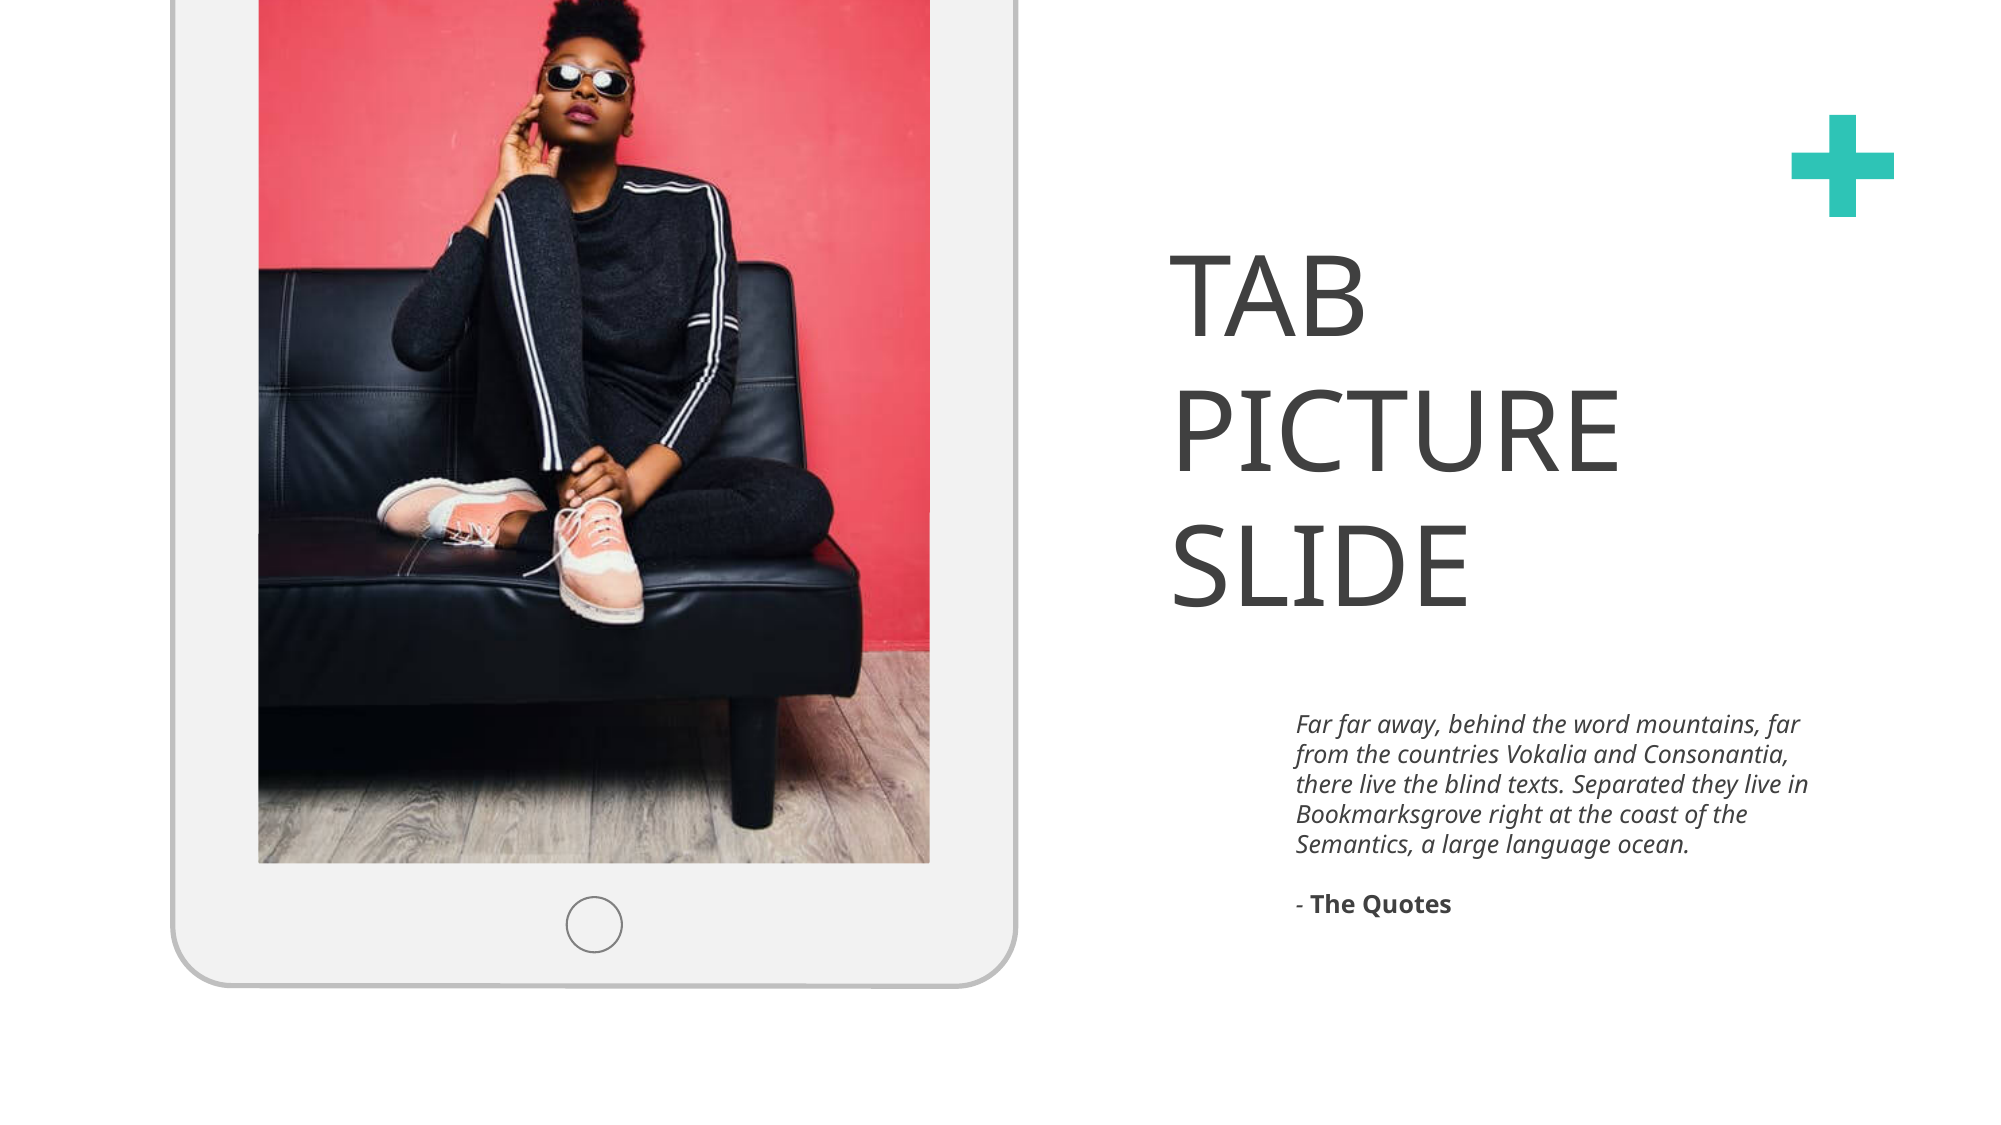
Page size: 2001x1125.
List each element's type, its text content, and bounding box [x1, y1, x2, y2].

text_box [1791, 114, 1895, 218]
picture [258, 0, 931, 864]
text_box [172, 0, 1016, 987]
text_box Far far away, behind the word mountains, far from the countries Vokalia and Consonantia, there live the blind texts. Separated they live in Bookmarksgrove right at the coast of the Semantics, a large language ocean. - The Quotes [1281, 701, 1858, 926]
text_box TAB PICTURE SLIDE [1154, 216, 1639, 637]
